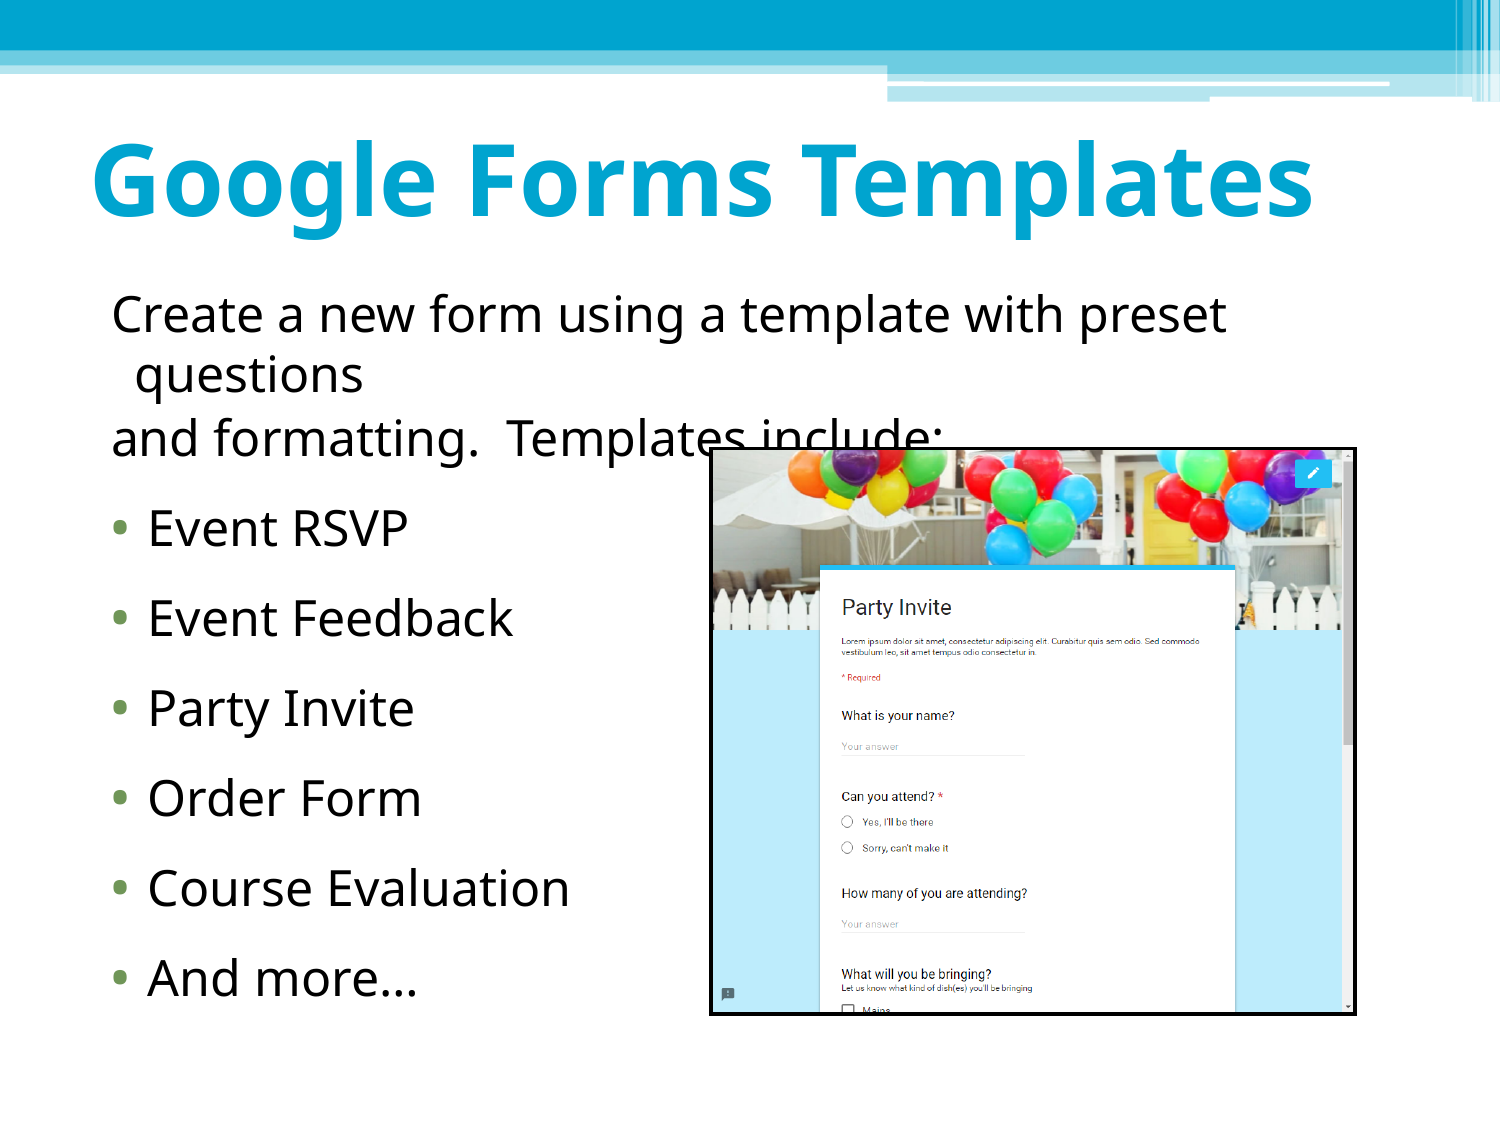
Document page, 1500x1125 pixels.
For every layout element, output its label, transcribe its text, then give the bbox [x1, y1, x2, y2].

list Create a new form using a template with preset questions and formatting. Templates include: Event RSVP Event Feedback Party Invite Order Form Course Evaluation And more… [75, 275, 1418, 1125]
title Google Forms Templates [75, 90, 1418, 263]
picture [712, 449, 1354, 1013]
